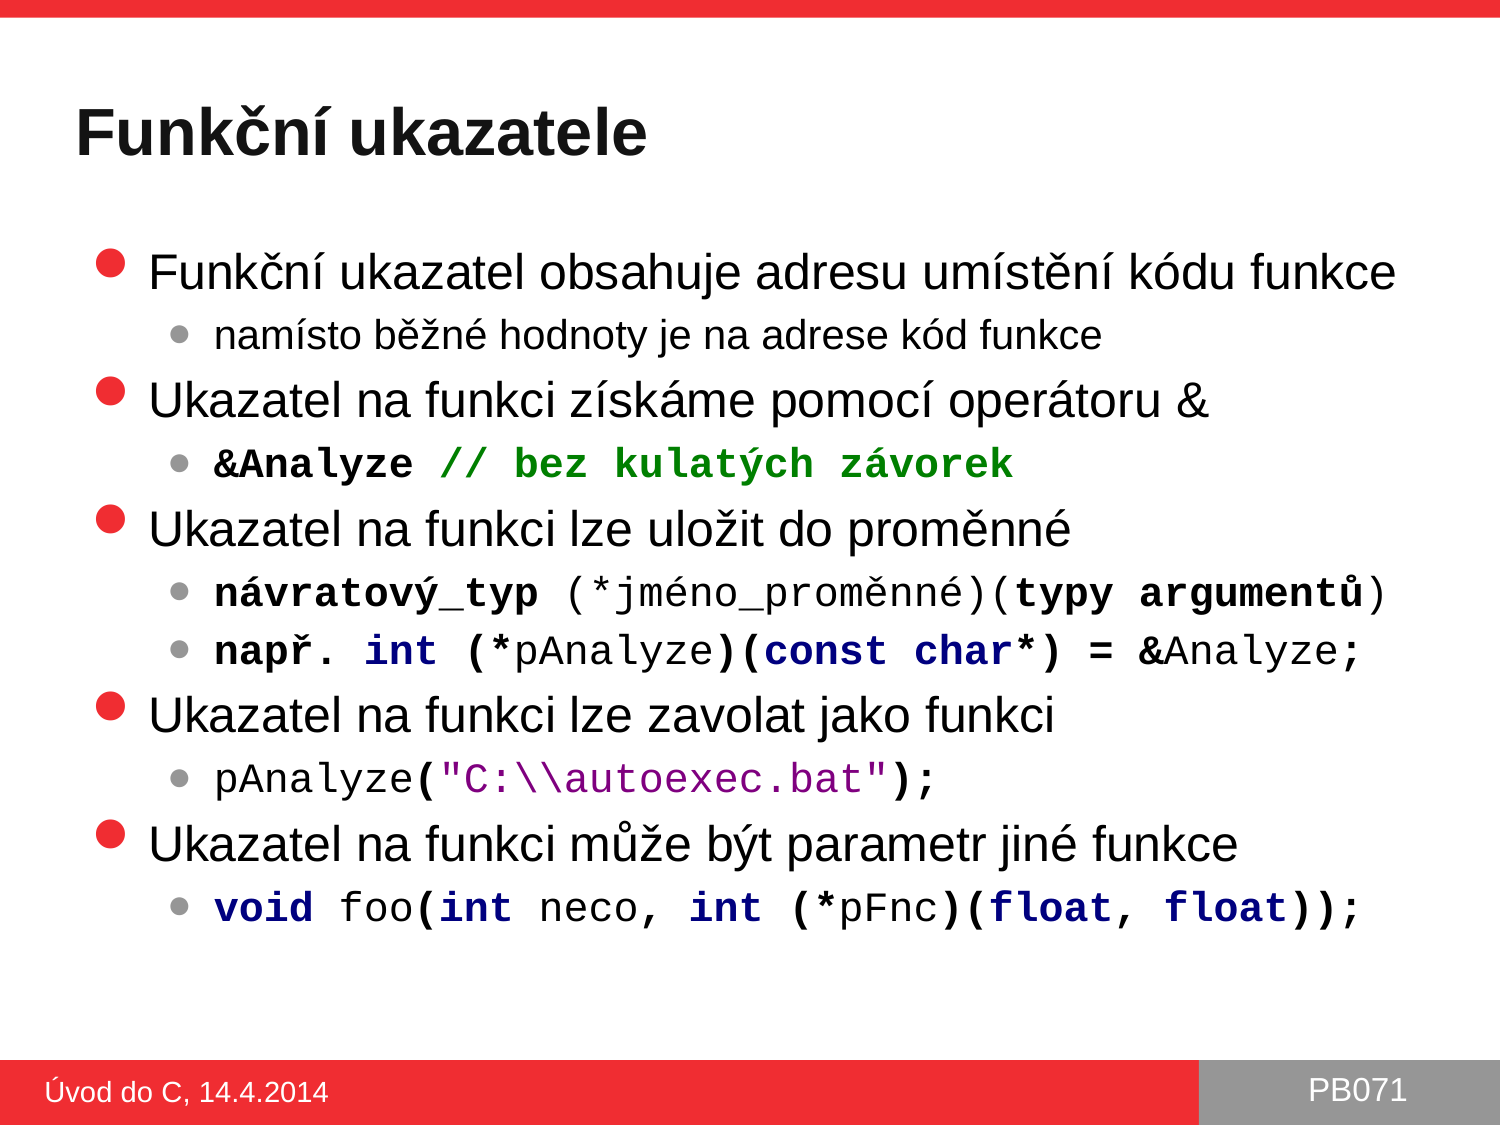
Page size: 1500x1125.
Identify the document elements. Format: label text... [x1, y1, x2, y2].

list Funkční ukazatel obsahuje adresu umístění kódu funkce namísto běžné hodnoty je na adrese kód funkce Ukazatel na funkci získáme pomocí operátoru & &Analyze // bez kulatých závorek Ukazatel na funkci lze uložit do proměnné návratový_typ (*jméno_proměnné)(typy argumentů) např. int (*pAnalyze)(const char*) = &Analyze; Ukazatel na funkci lze zavolat jako funkci pAnalyze("C:\\autoexec.bat"); Ukazatel na funkci může být parametr jiné funkce void foo(int neco, int (*pFnc)(float, float)); [76, 231, 1459, 1024]
footer Úvod do C, 14.4.2014 [29, 1065, 1199, 1125]
title Funkční ukazatele [75, 45, 1471, 208]
